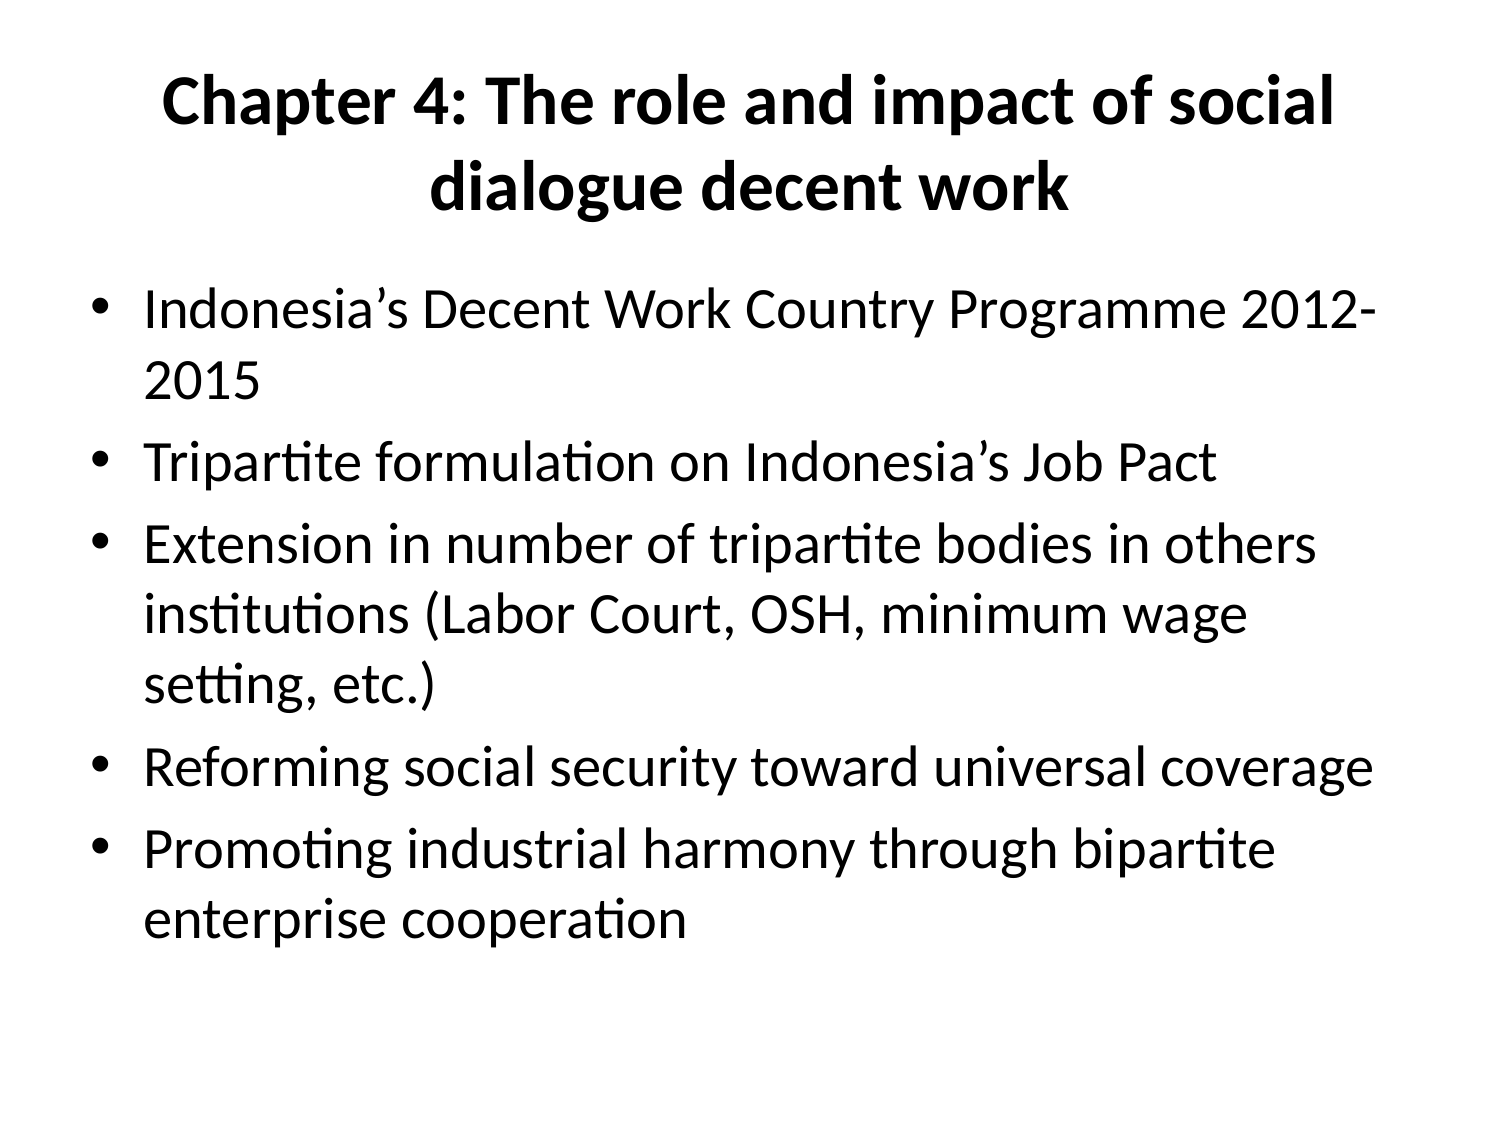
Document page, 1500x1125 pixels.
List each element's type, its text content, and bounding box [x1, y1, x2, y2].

list Indonesia’s Decent Work Country Programme 2012-2015 Tripartite formulation on Indonesia’s Job Pact Extension in number of tripartite bodies in others institutions (Labor Court, OSH, minimum wage setting, etc.) Reforming social security toward universal coverage Promoting industrial harmony through bipartite enterprise cooperation [75, 262, 1425, 1005]
title Chapter 4: The role and impact of social dialogue decent work [75, 45, 1425, 233]
